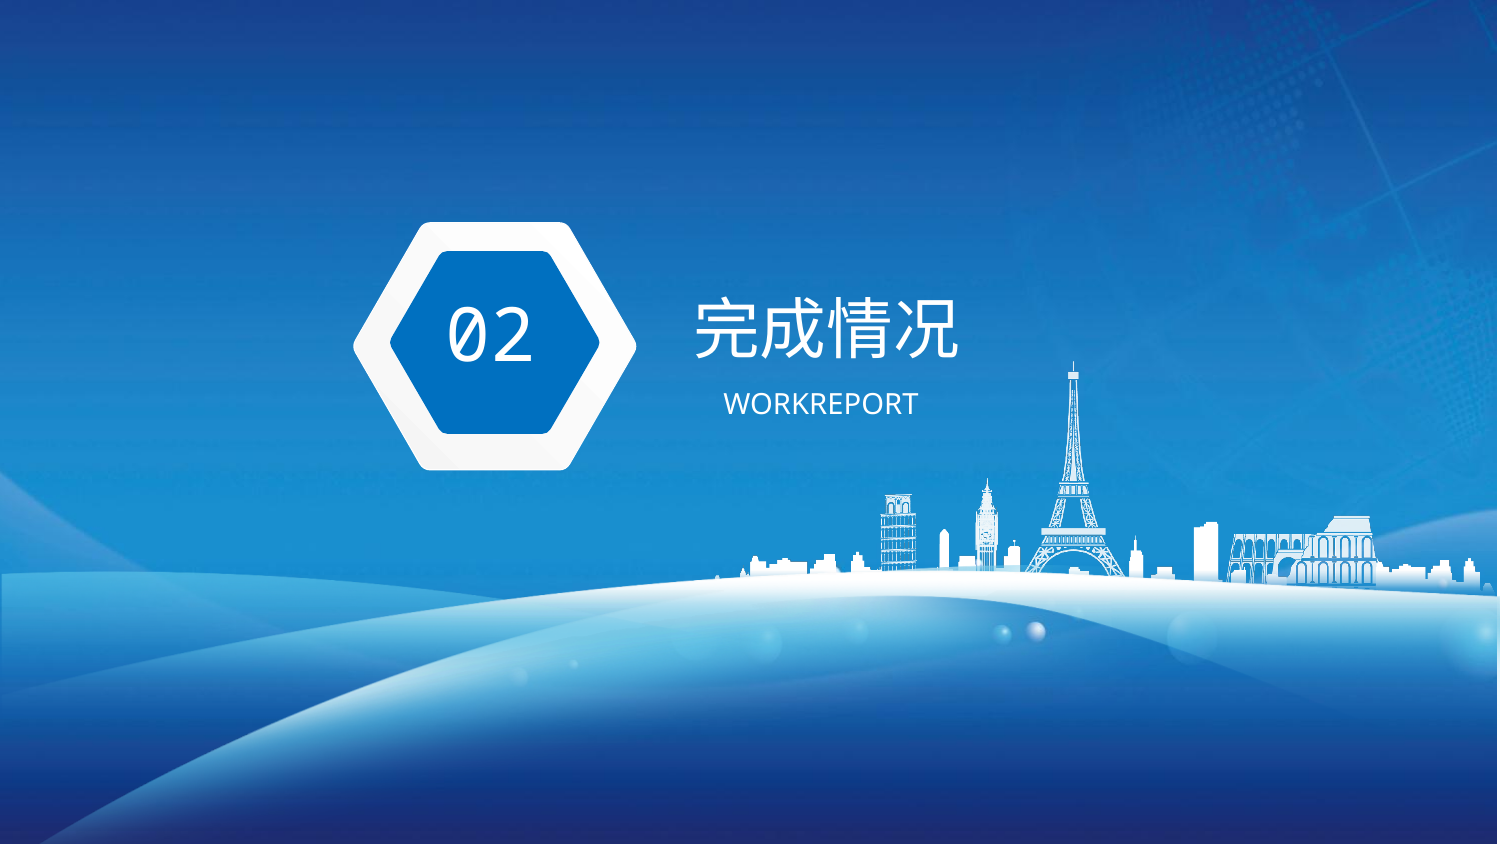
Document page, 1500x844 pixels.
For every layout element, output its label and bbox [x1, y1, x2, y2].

text_box [352, 222, 637, 471]
picture [0, 0, 1500, 844]
text_box [678, 279, 1050, 429]
